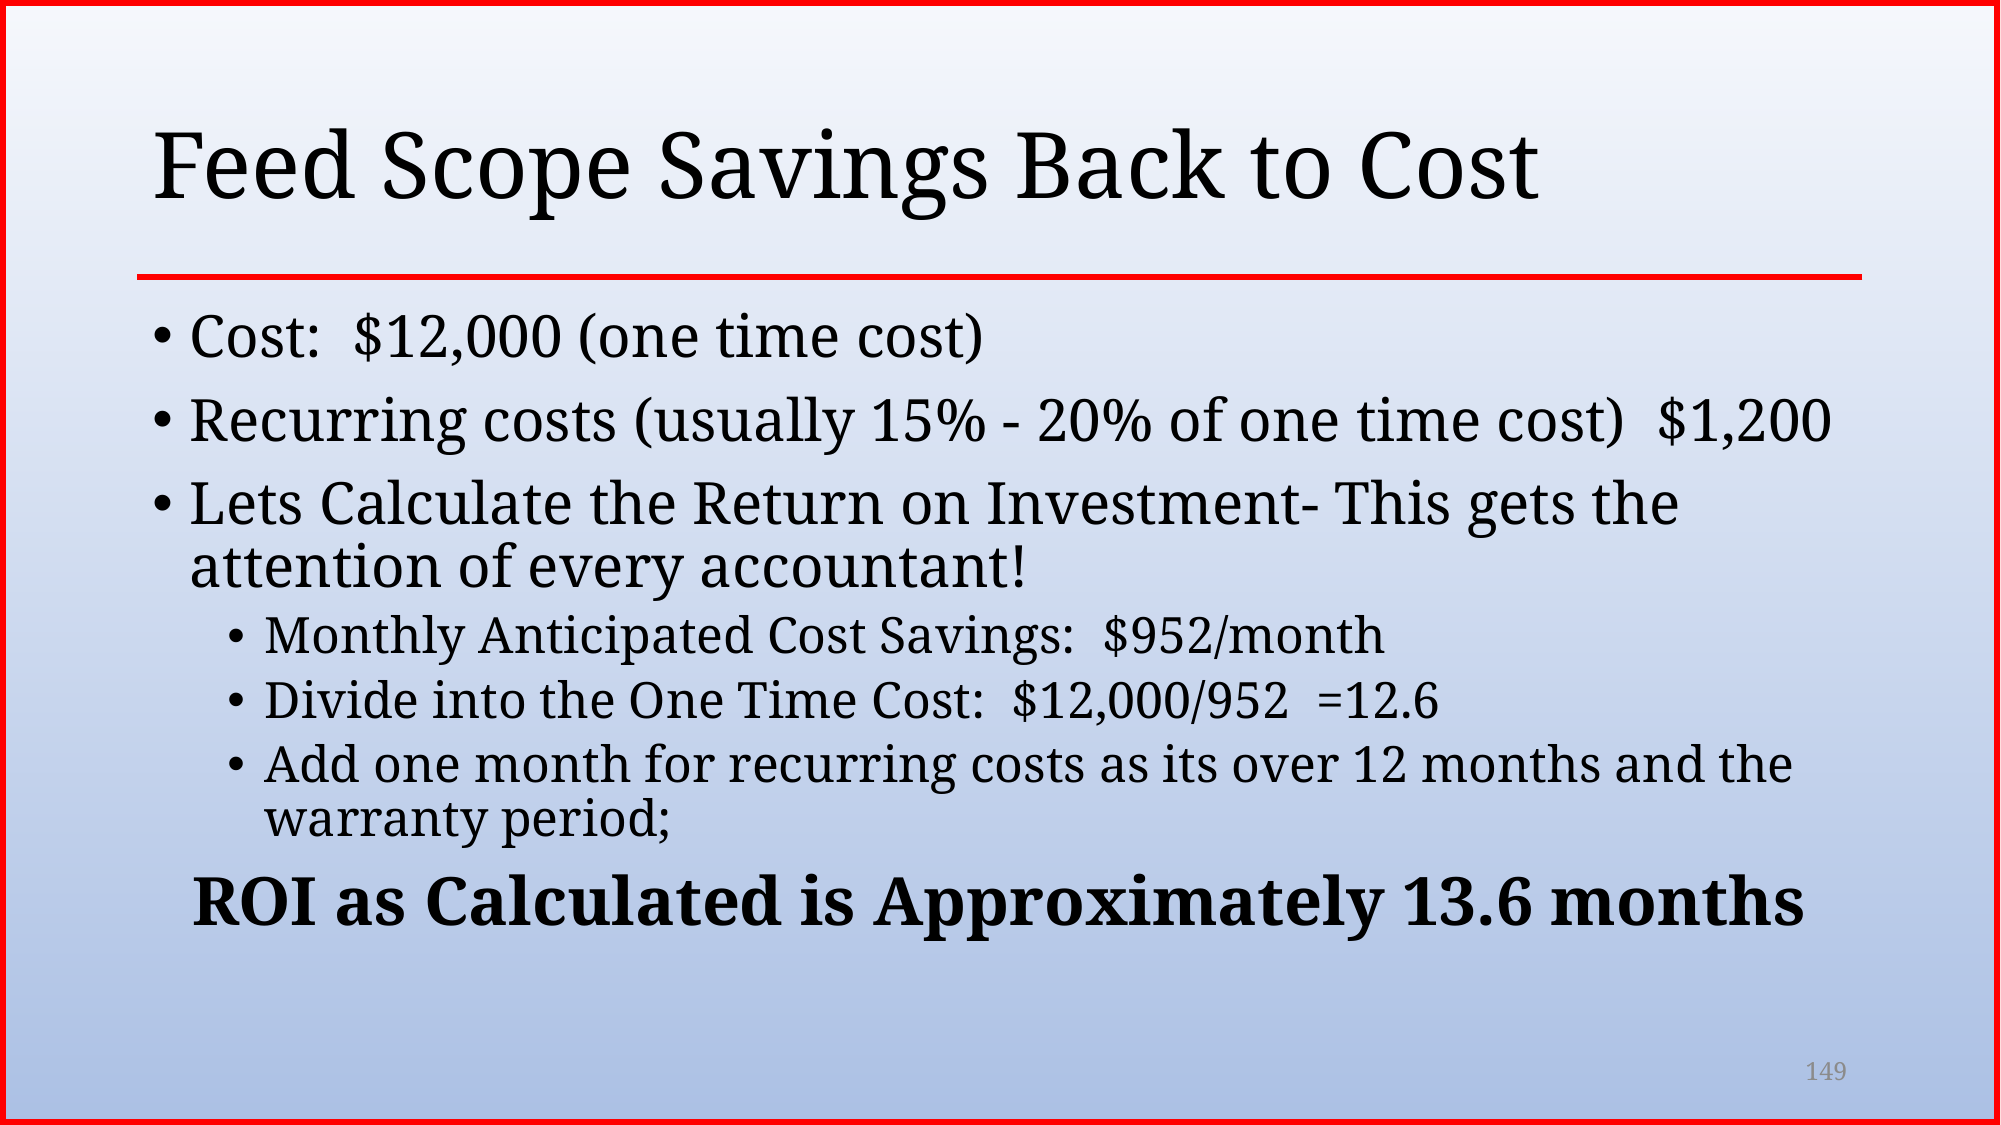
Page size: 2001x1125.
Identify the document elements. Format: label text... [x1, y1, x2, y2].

title Feed Scope Savings Back to Cost [137, 59, 1863, 278]
slide_number 149 [1412, 1042, 1863, 1103]
list Cost: $12,000 (one time cost) Recurring costs (usually 15% - 20% of one time cost) $1,200 Lets Calculate the Return on Investment- This gets the attention of every accountant! Monthly Anticipated Cost Savings: $952/month Divide into the One Time Cost: $12,000/952 =12.6 Add one month for recurring costs as its over 12 months and the warranty period; ROI as Calculated is Approximately 13.6 months [137, 299, 1863, 1014]
